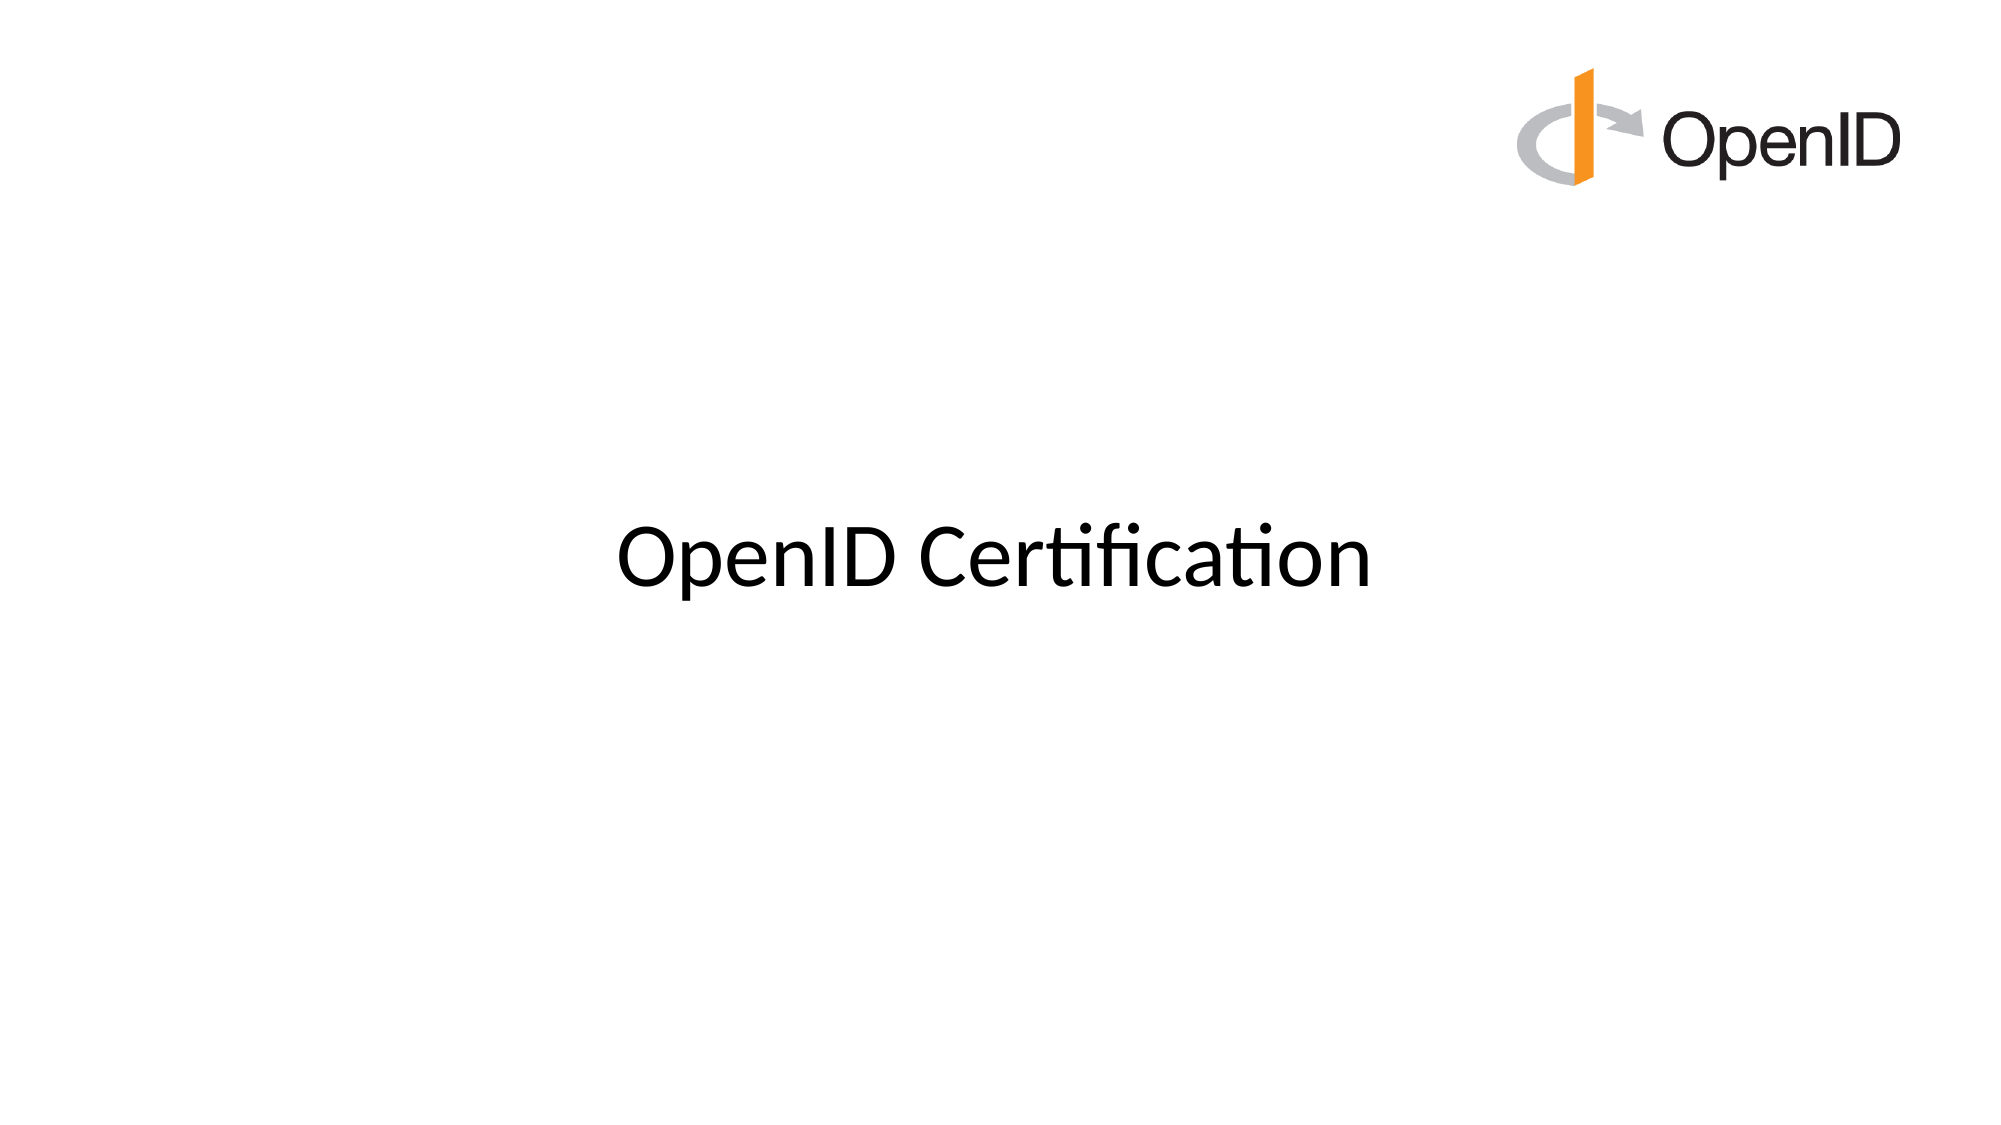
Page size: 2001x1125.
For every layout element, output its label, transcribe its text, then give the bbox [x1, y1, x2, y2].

picture [1486, 44, 1936, 224]
title OpenID Certification [99, 456, 1891, 644]
